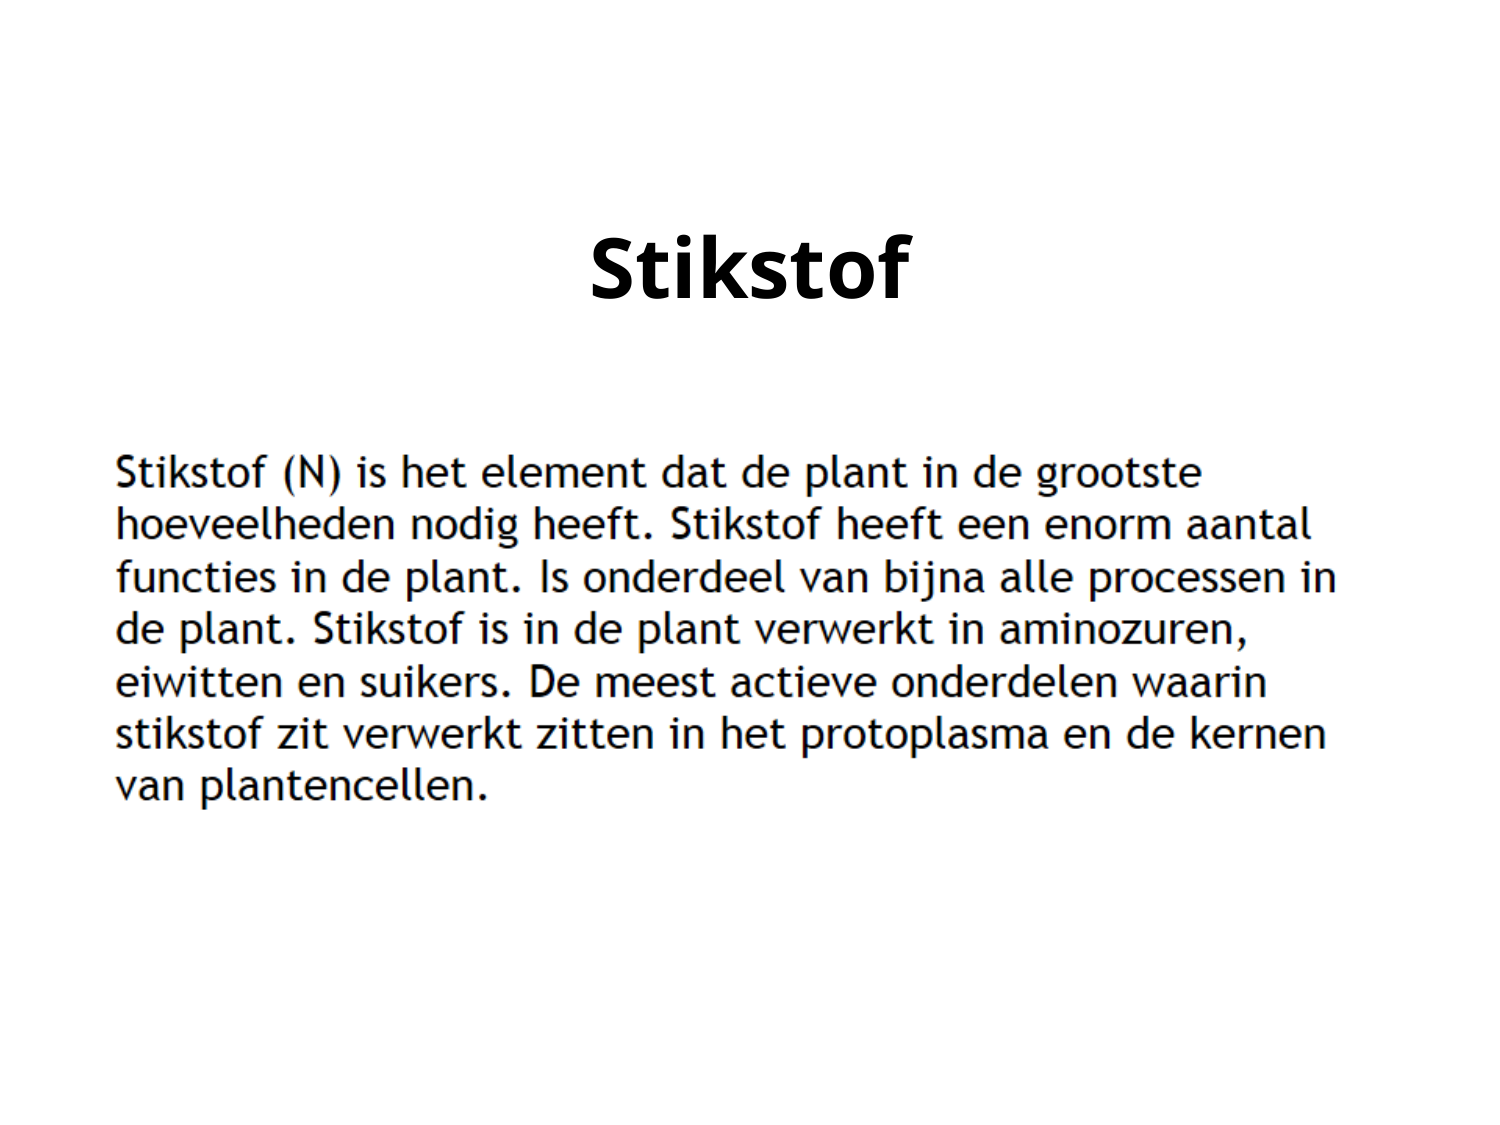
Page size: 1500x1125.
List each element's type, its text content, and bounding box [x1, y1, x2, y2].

title Stikstof [283, 184, 1217, 347]
list [112, 412, 1388, 992]
picture [108, 444, 1366, 825]
